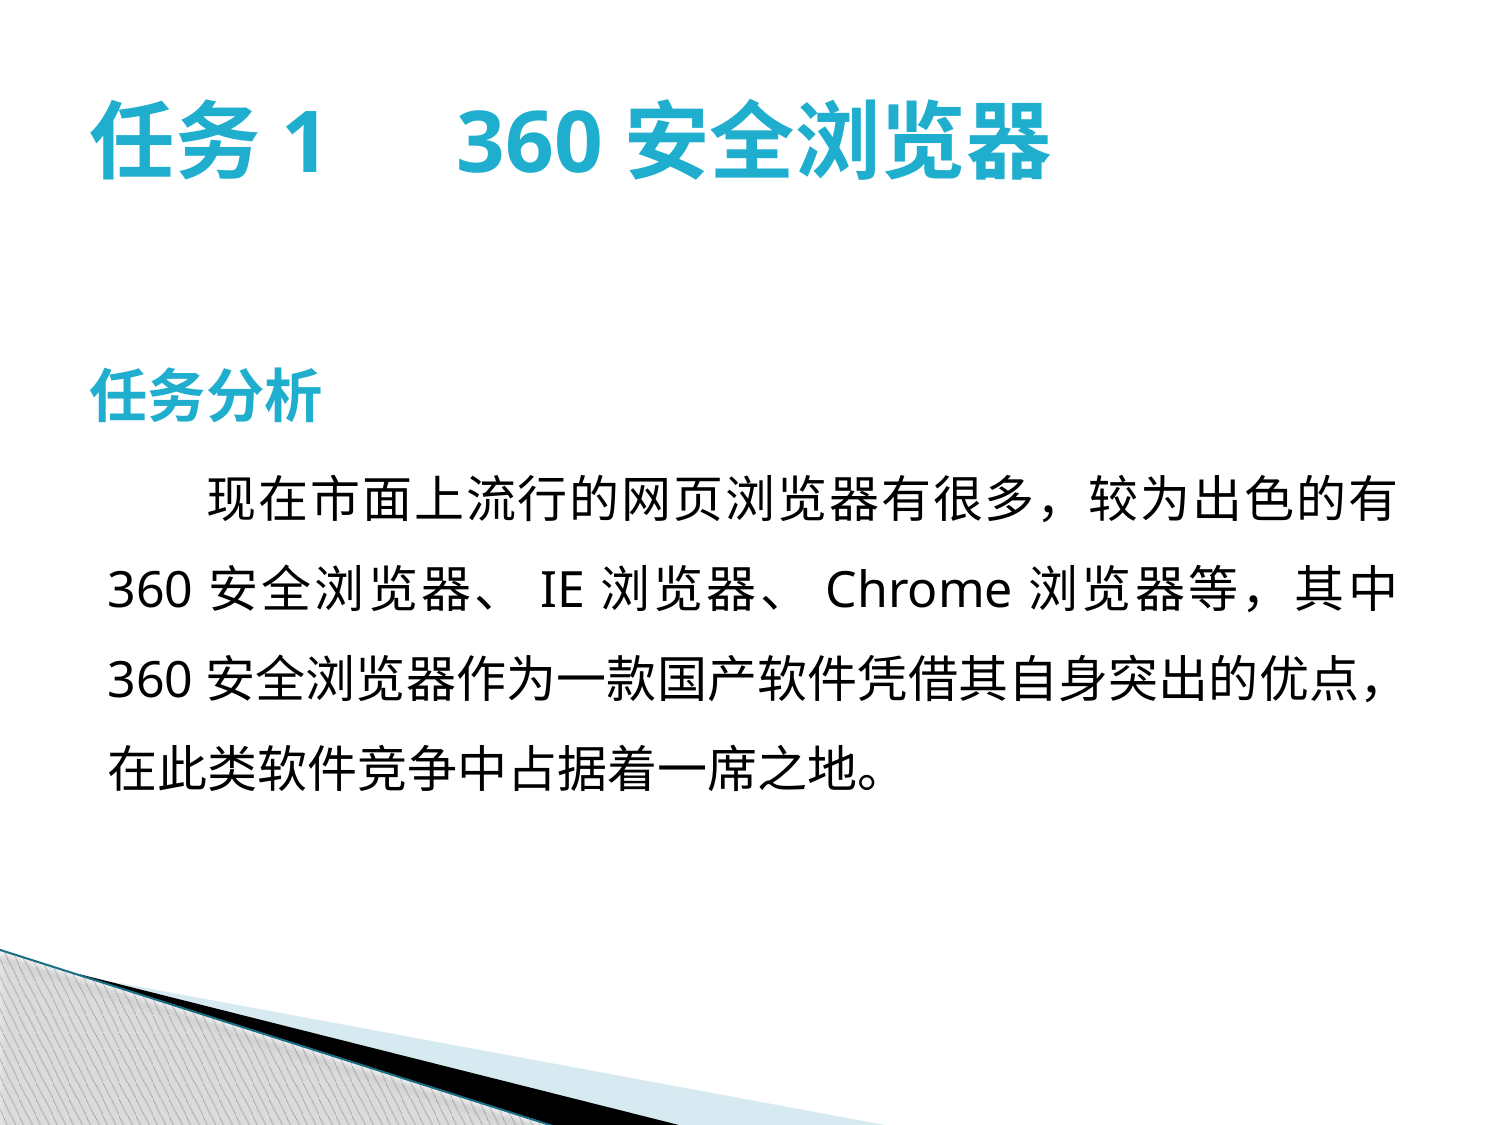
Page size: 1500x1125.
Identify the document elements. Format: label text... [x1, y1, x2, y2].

list 任务分析 现在市面上流行的网页浏览器有很多，较为出色的有360安全浏览器、IE浏览器、Chrome浏览器等，其中360安全浏览器作为一款国产软件凭借其自身突出的优点，在此类软件竞争中占据着一席之地。 [75, 309, 1425, 953]
title 任务1 360安全浏览器 [75, 45, 1425, 233]
